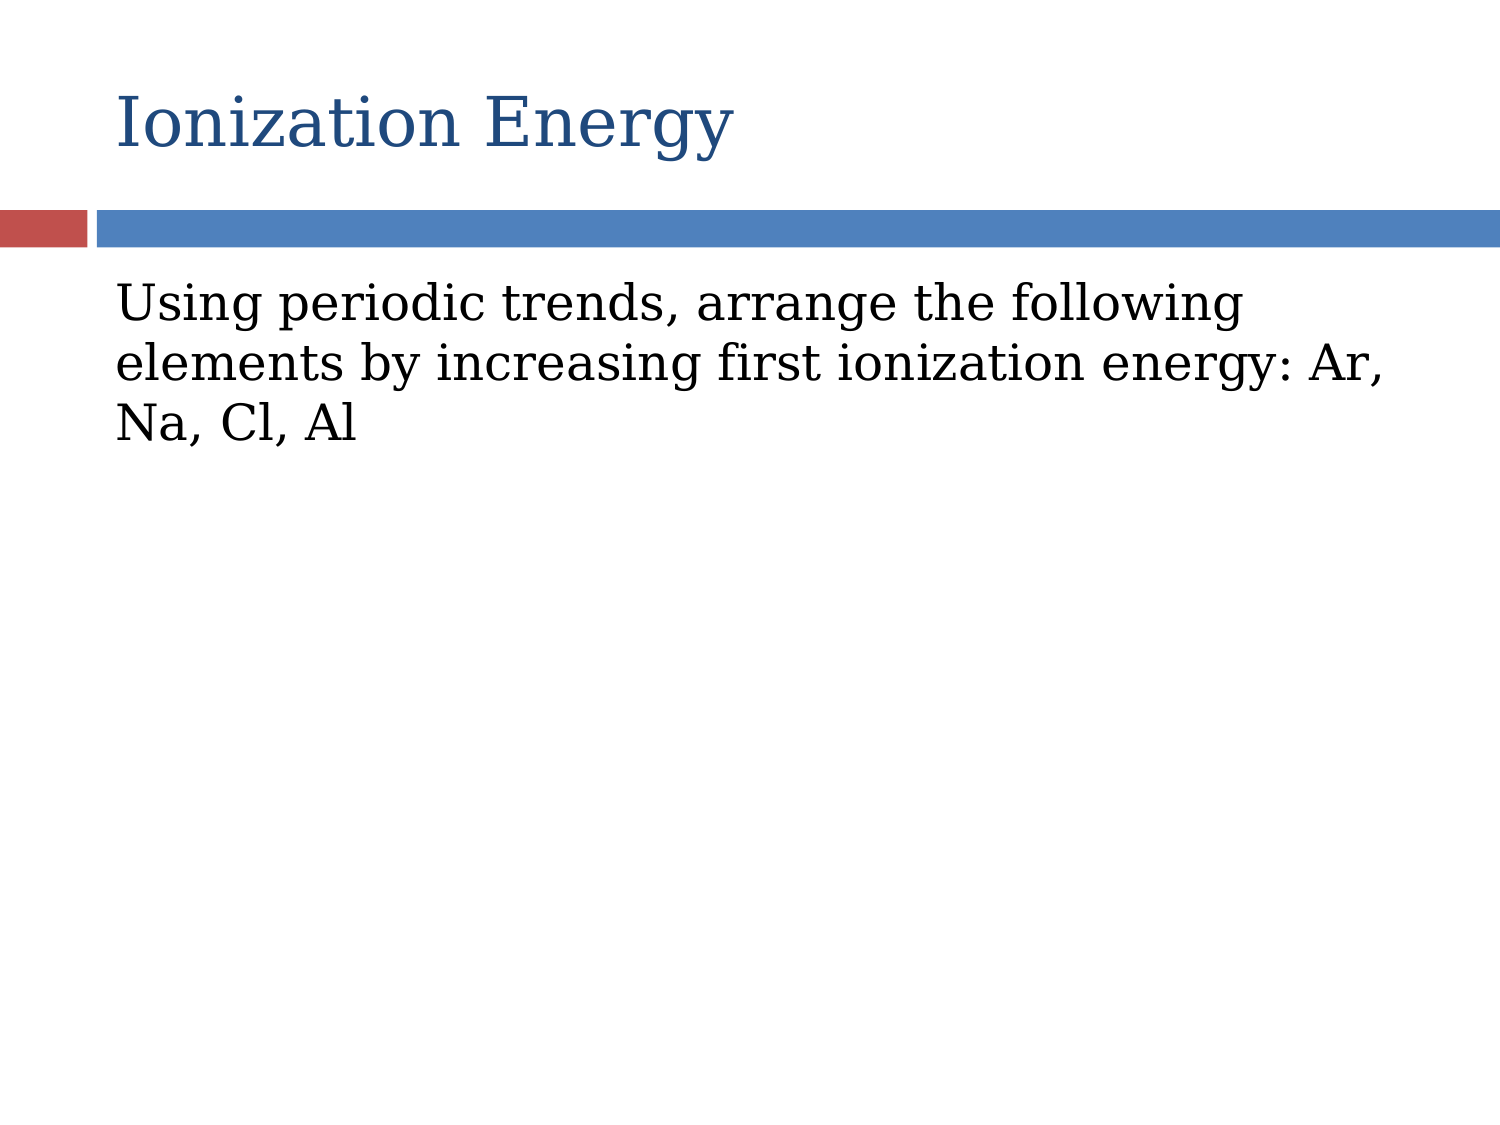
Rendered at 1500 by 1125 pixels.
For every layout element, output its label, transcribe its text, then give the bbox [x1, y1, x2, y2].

list Using periodic trends, arrange the following elements by increasing first ionization energy: Ar, Na, Cl, Al [100, 262, 1438, 1000]
title Ionization Energy [100, 37, 1438, 200]
